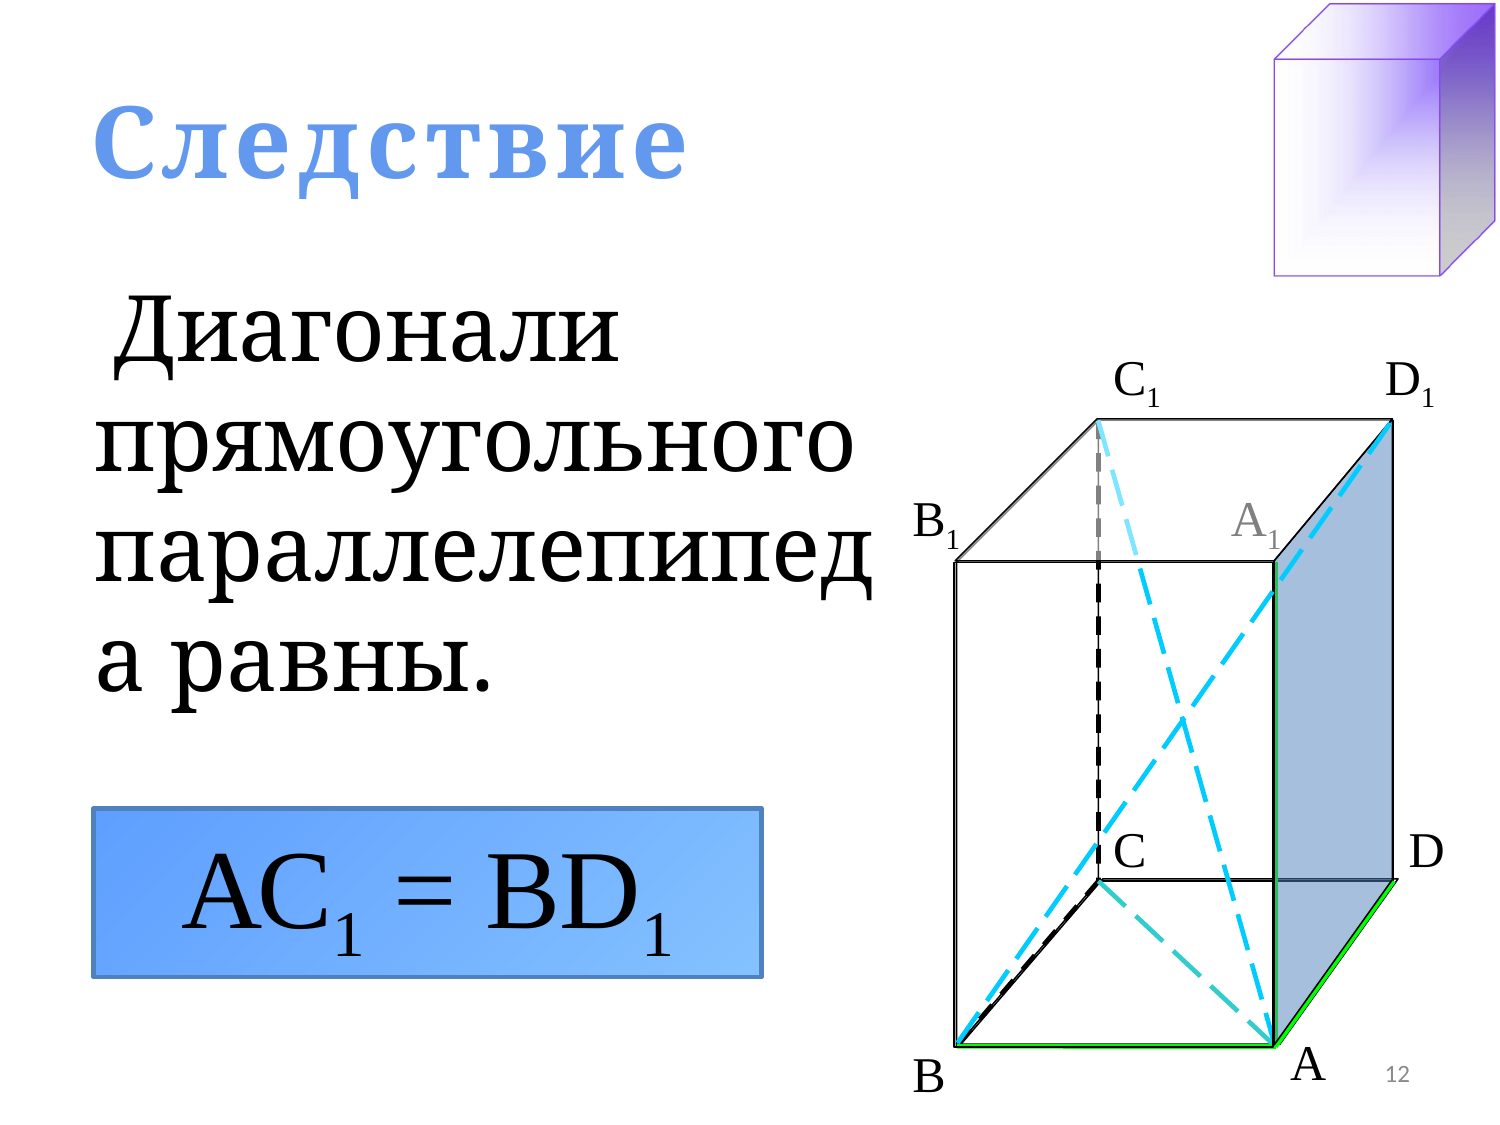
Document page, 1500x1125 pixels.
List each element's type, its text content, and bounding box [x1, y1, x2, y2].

list Диагонали прямоугольного параллелепипеда равны. [23, 262, 892, 739]
text_box АС1 = BD1 [93, 808, 762, 977]
title Следствие [75, 45, 1257, 233]
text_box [897, 337, 1465, 1110]
picture [1262, 0, 1500, 287]
